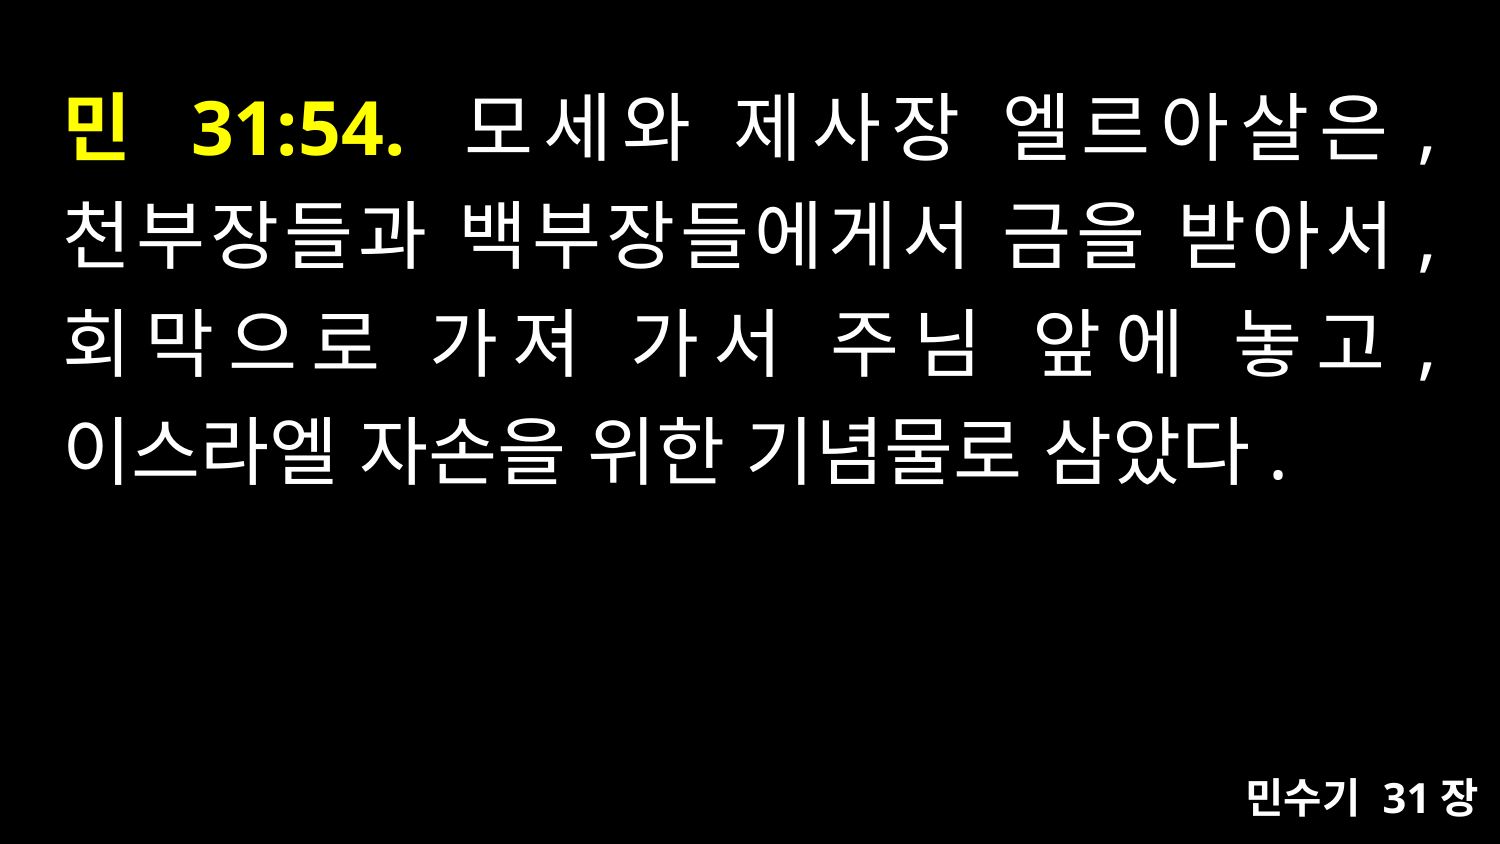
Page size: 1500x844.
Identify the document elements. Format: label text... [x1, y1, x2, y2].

title 민 31:54. 모세와 제사장 엘르아살은, 천부장들과 백부장들에게서 금을 받아서, 회막으로 가져 가서 주님 앞에 놓고, 이스라엘 자손을 위한 기념물로 삼았다. [0, 0, 1500, 844]
subtitle 민수기 31장 [916, 770, 1500, 844]
